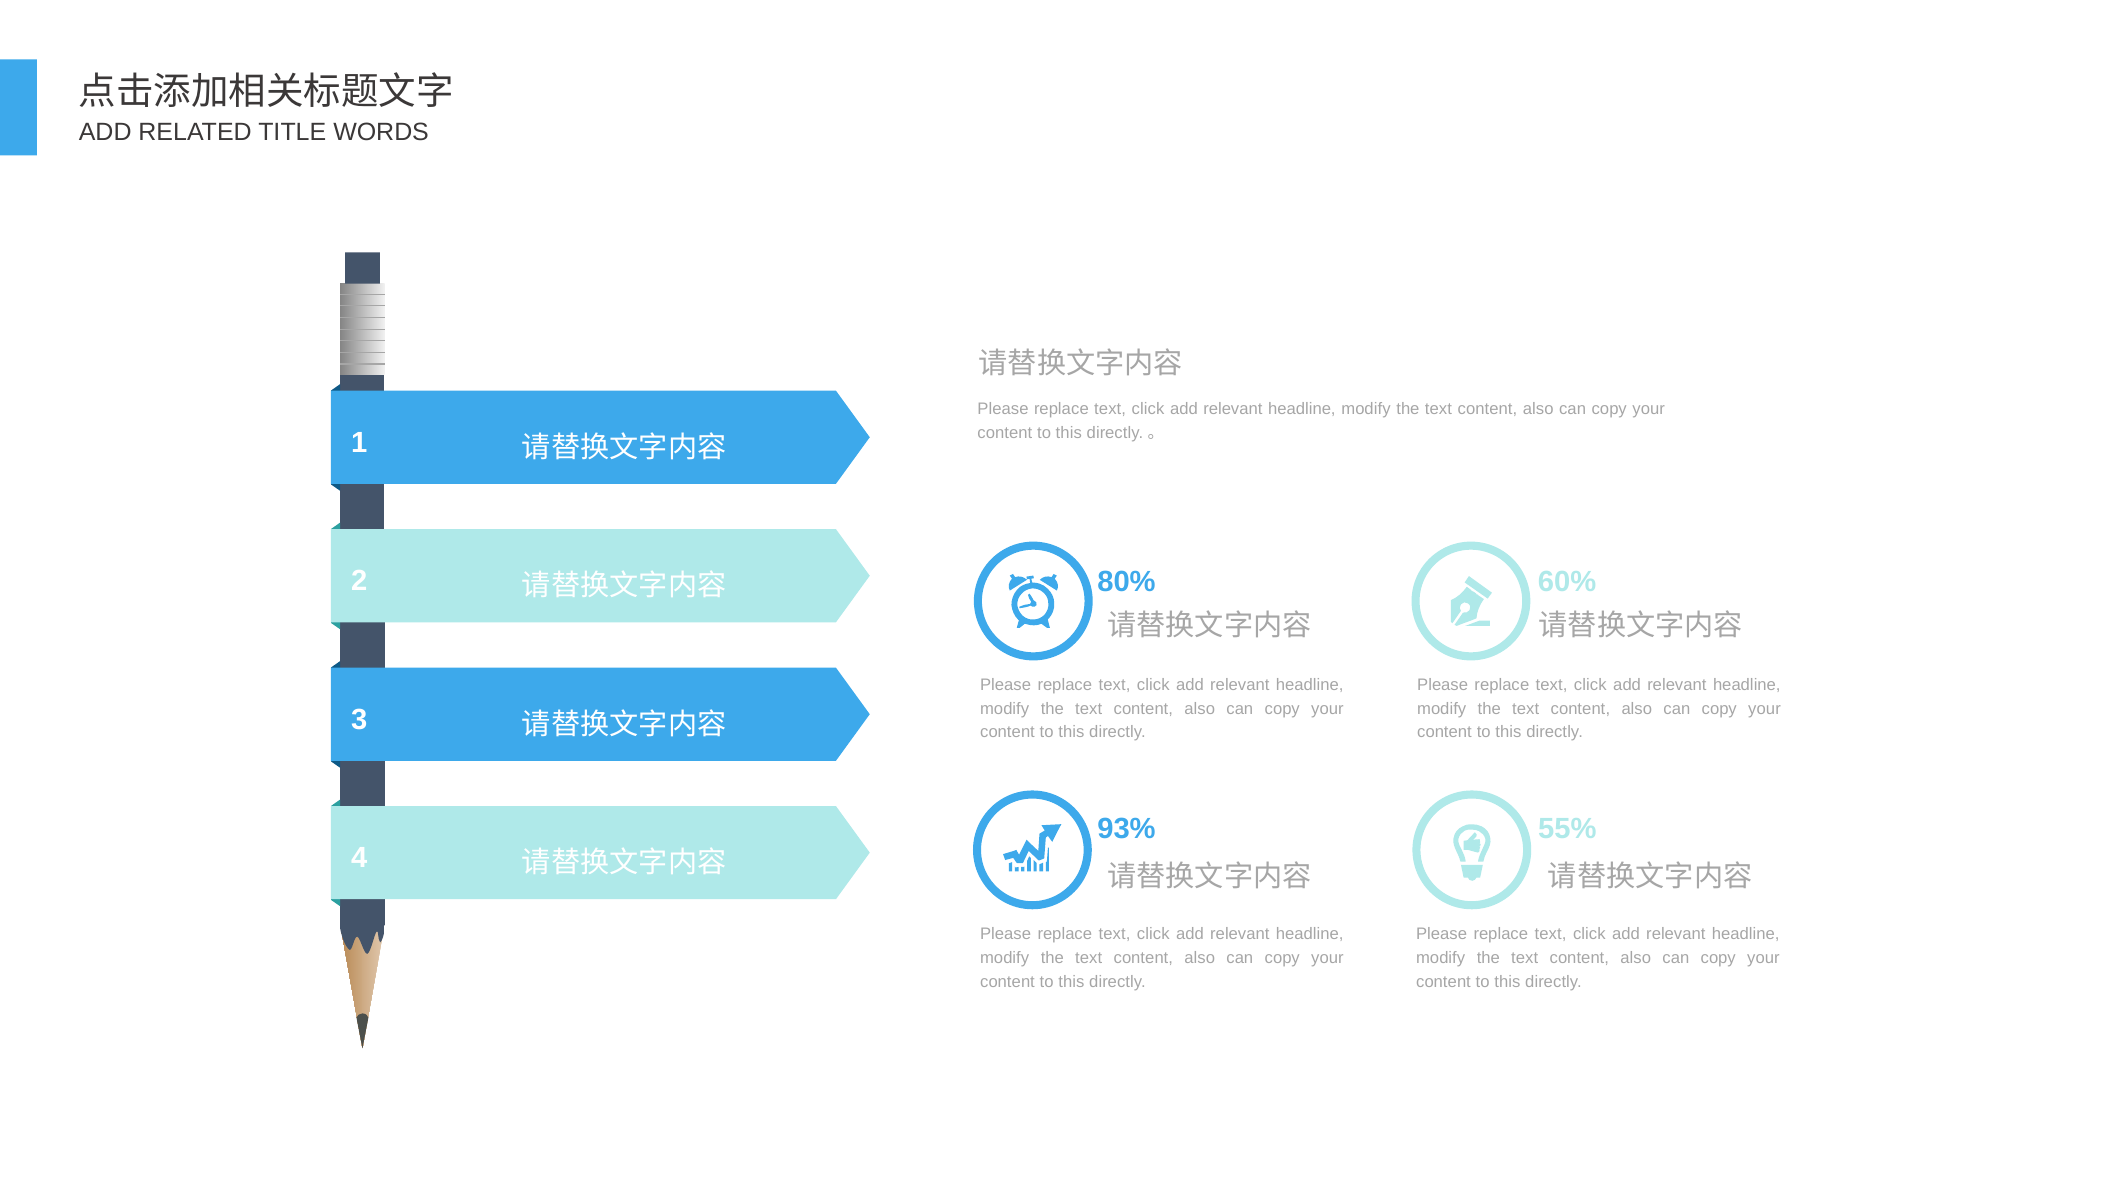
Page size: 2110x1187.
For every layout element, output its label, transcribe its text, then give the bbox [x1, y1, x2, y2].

text_box 55% [1523, 795, 1612, 853]
text_box 请替换文字内容 [1092, 592, 1328, 649]
text_box 请替换文字内容 [1092, 842, 1328, 900]
text_box Please replace text, click add relevant headline, modify the text content, also can copy your content to this directly. [1402, 662, 1796, 749]
text_box Please replace text, click add relevant headline, modify the text content, also can copy your content to this directly. [1401, 912, 1795, 999]
text_box [1003, 824, 1062, 864]
text_box [1410, 540, 1523, 662]
text_box 请替换文字内容 [1523, 592, 1759, 649]
text_box [971, 789, 1092, 911]
text_box [1411, 789, 1533, 911]
text_box 点击添加相关标题文字 [62, 59, 470, 121]
text_box 60% [1523, 547, 1612, 605]
text_box [1039, 862, 1044, 872]
text_box Please replace text, click add relevant headline, modify the text content, also can copy your content to this directly. [965, 662, 1359, 749]
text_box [330, 252, 870, 1049]
text_box [1453, 824, 1491, 862]
text_box Please replace text, click add relevant headline, modify the text content, also can copy your content to this directly. [965, 912, 1359, 999]
text_box ADD RELATED TITLE WORDS [62, 107, 446, 154]
text_box [1027, 856, 1031, 872]
text_box [972, 540, 1092, 662]
text_box 请替换文字内容 [963, 330, 1199, 386]
text_box [1450, 576, 1492, 626]
text_box 请替换文字内容 [1533, 842, 1768, 900]
text_box Please replace text, click add relevant headline, modify the text content, also can copy your content to this directly.。 [962, 386, 1681, 449]
text_box [1033, 860, 1037, 872]
text_box 93% [1082, 795, 1171, 853]
text_box [1039, 573, 1058, 591]
text_box [1008, 573, 1055, 628]
text_box [1045, 847, 1049, 872]
text_box 80% [1082, 547, 1171, 605]
text_box [1008, 862, 1013, 872]
text_box [1460, 864, 1483, 881]
